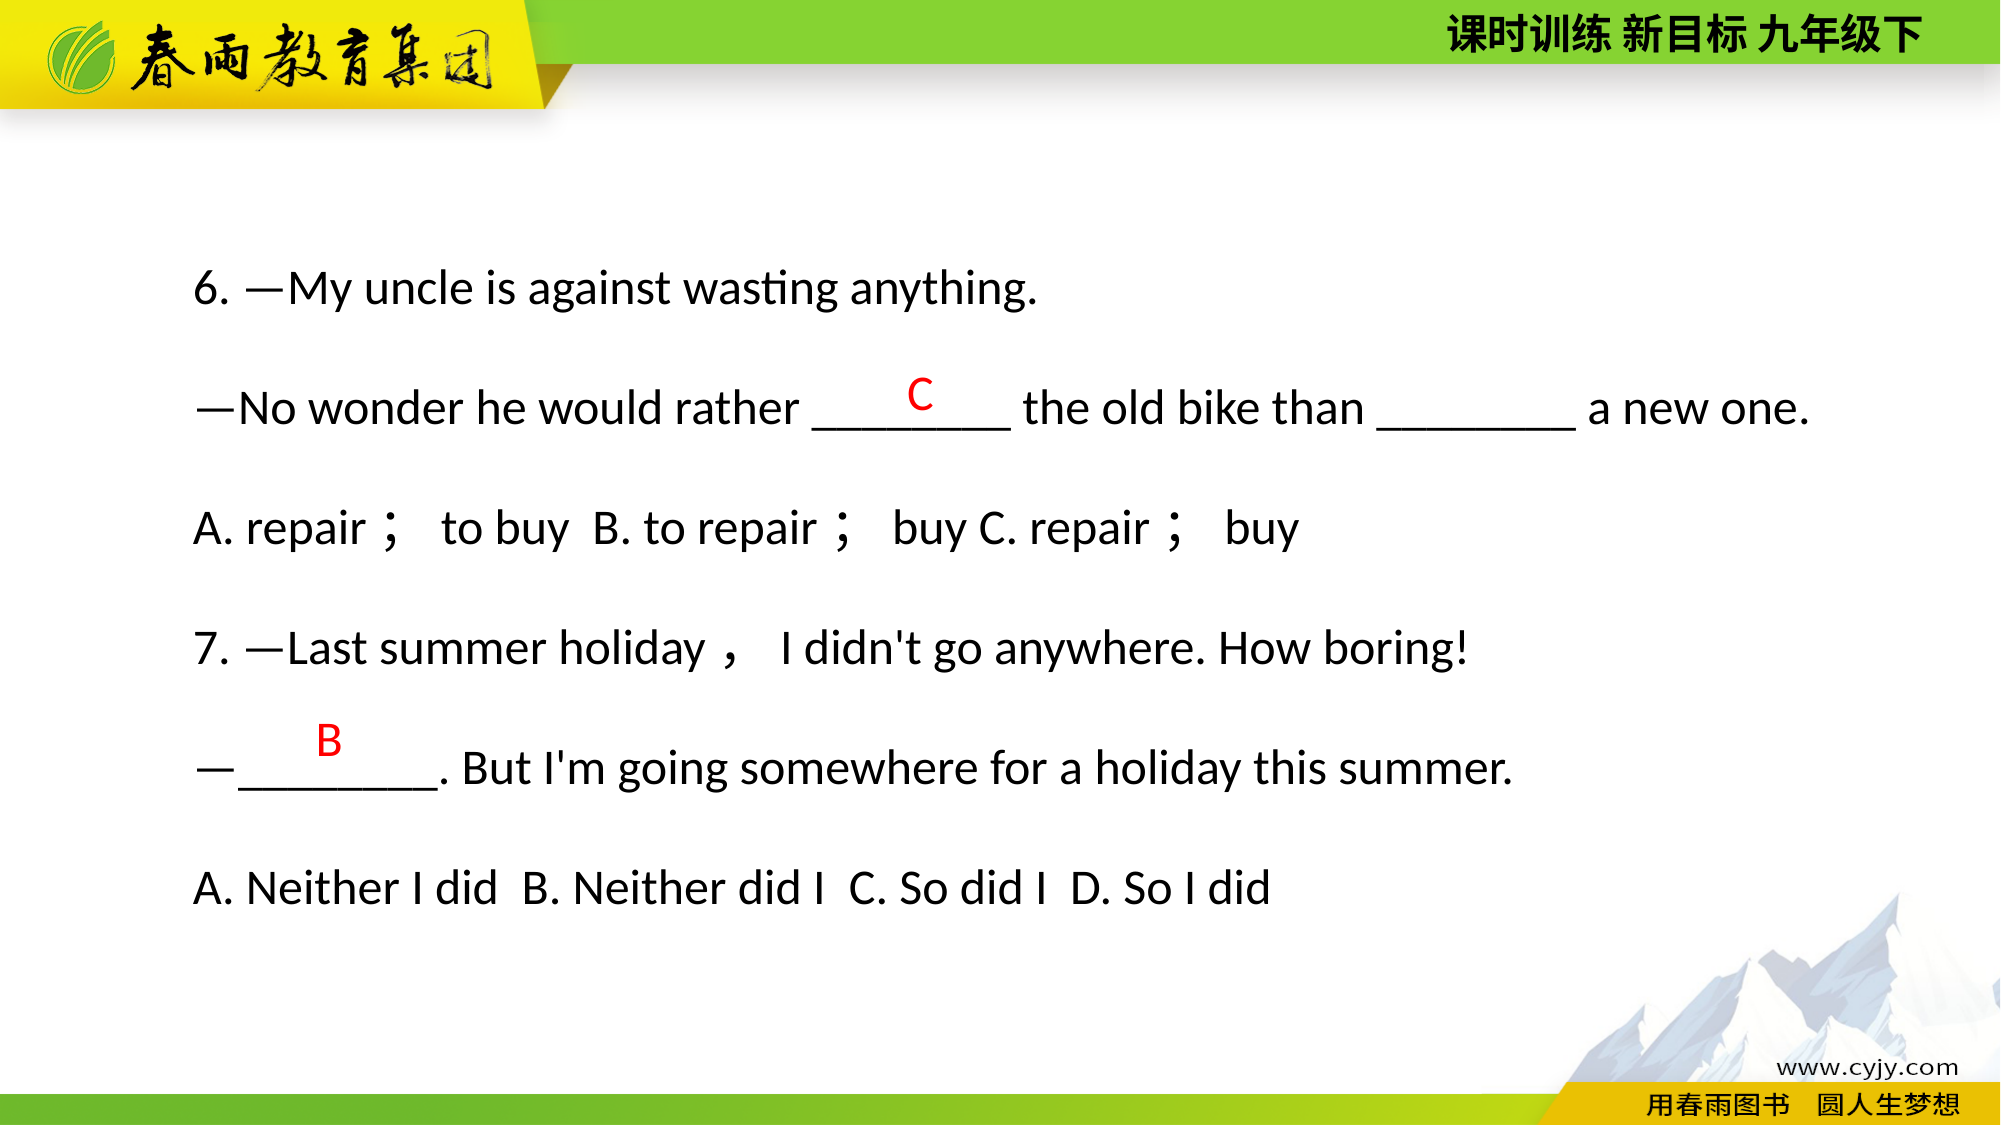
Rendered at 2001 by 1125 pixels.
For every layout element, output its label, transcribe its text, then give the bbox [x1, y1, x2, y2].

text_box B [300, 699, 358, 774]
text_box C [892, 353, 949, 429]
text_box 6. —My uncle is against wasting anything. —No wonder he would rather ________ the old bike than ________ a new one. A. repair；to buy B. to repair；buy C. repair；buy 7. —Last summer holiday，I didn't go anywhere. How boring! —________. But I'm going somewhere for a holiday this summer. A. Neither I did B. Neither did I C. So did I D. So I did [178, 186, 1836, 922]
picture [0, 0, 2001, 1125]
